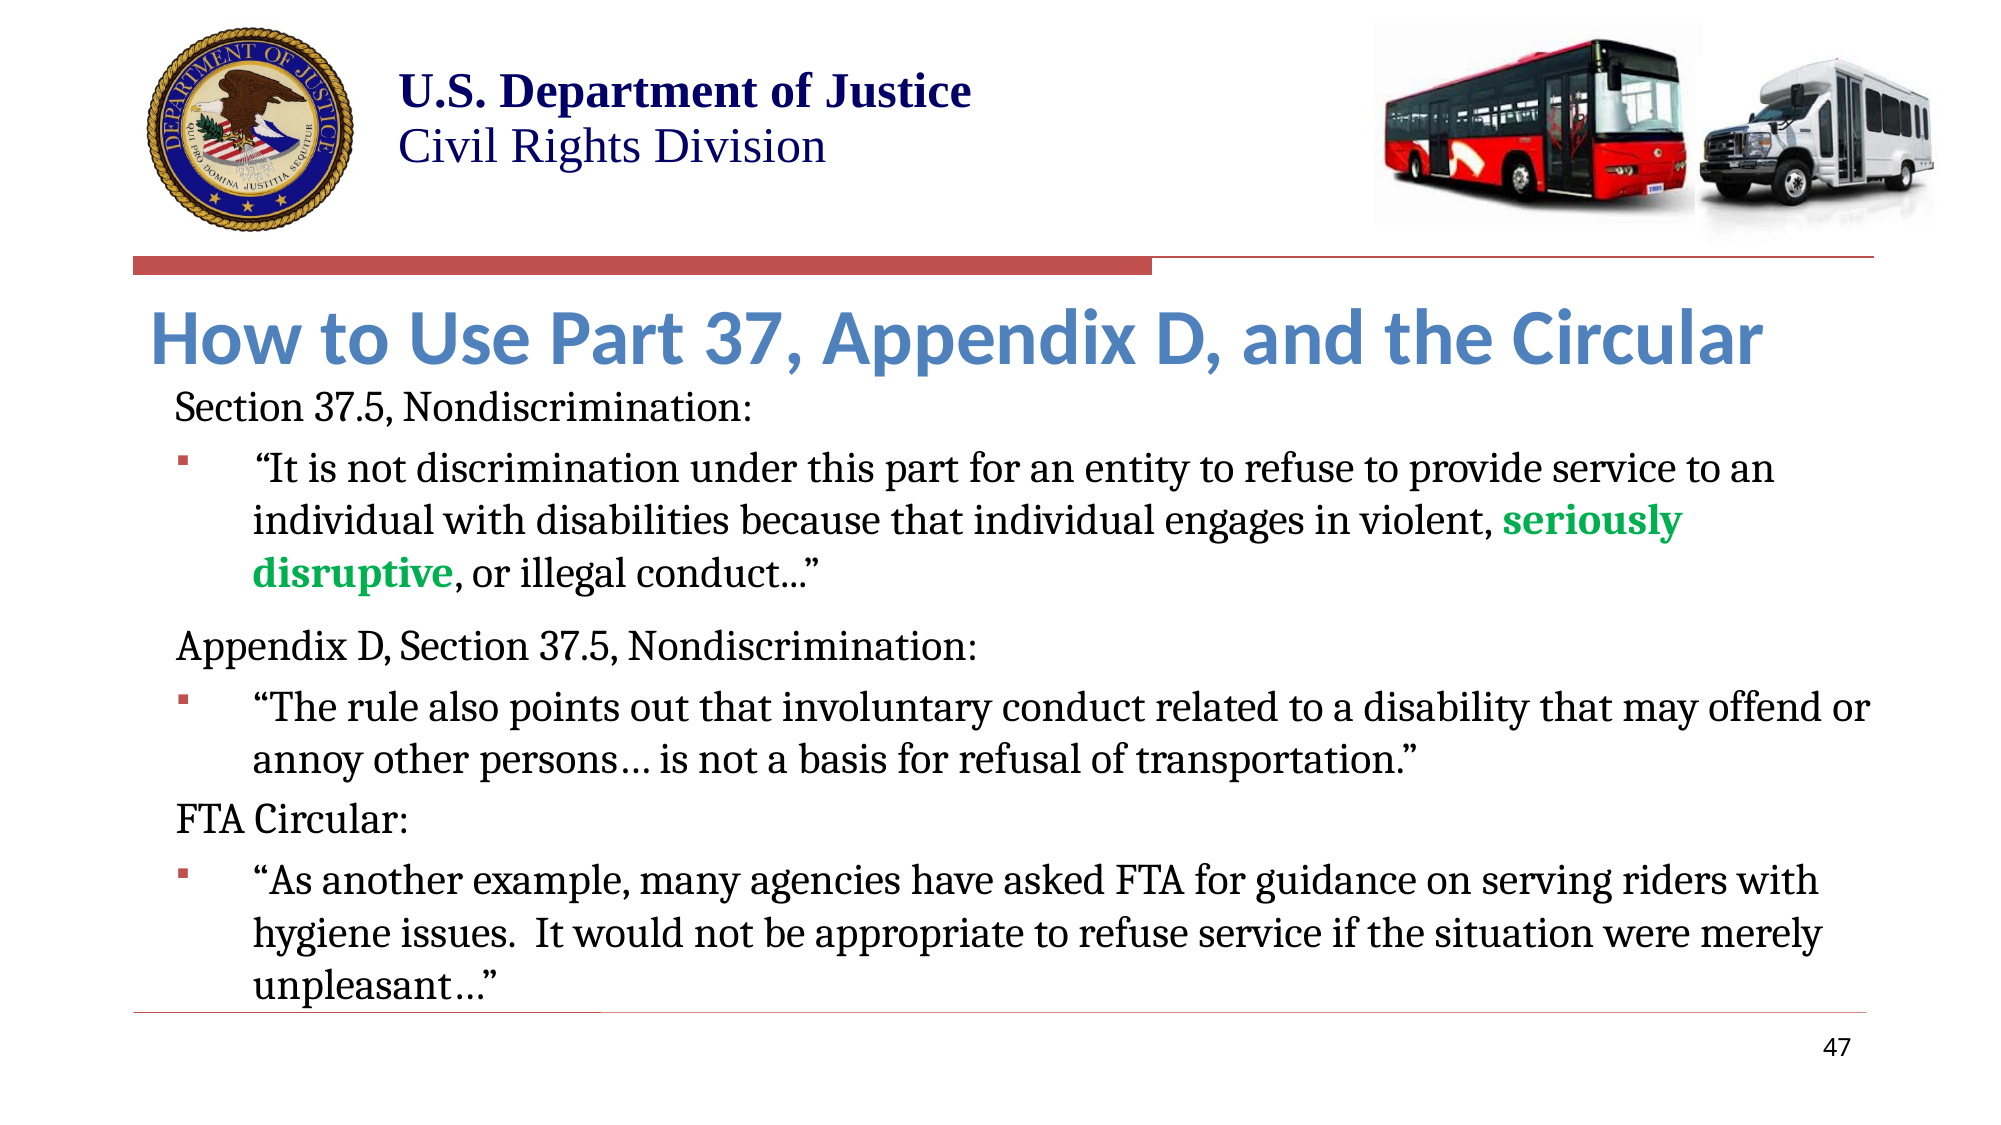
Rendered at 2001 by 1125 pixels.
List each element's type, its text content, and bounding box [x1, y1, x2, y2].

text_box Section 37.5, Nondiscrimination: “It is not discrimination under this part for an entity to refuse to provide service to an individual with disabilities because that individual engages in violent, seriously disruptive, or illegal conduct...” [160, 369, 1892, 608]
picture [1374, 21, 1940, 245]
picture [137, 21, 363, 238]
list Appendix D, Section 37.5, Nondiscrimination: “The rule also points out that involuntary conduct related to a disability that may offend or annoy other persons… is not a basis for refusal of transportation.” [160, 608, 1892, 782]
text_box FTA Circular: “As another example, many agencies have asked FTA for guidance on serving riders with hygiene issues. It would not be appropriate to refuse service if the situation were merely unpleasant…” [160, 782, 1892, 1125]
title How to Use Part 37, Appendix D, and the Circular [135, 274, 1866, 388]
